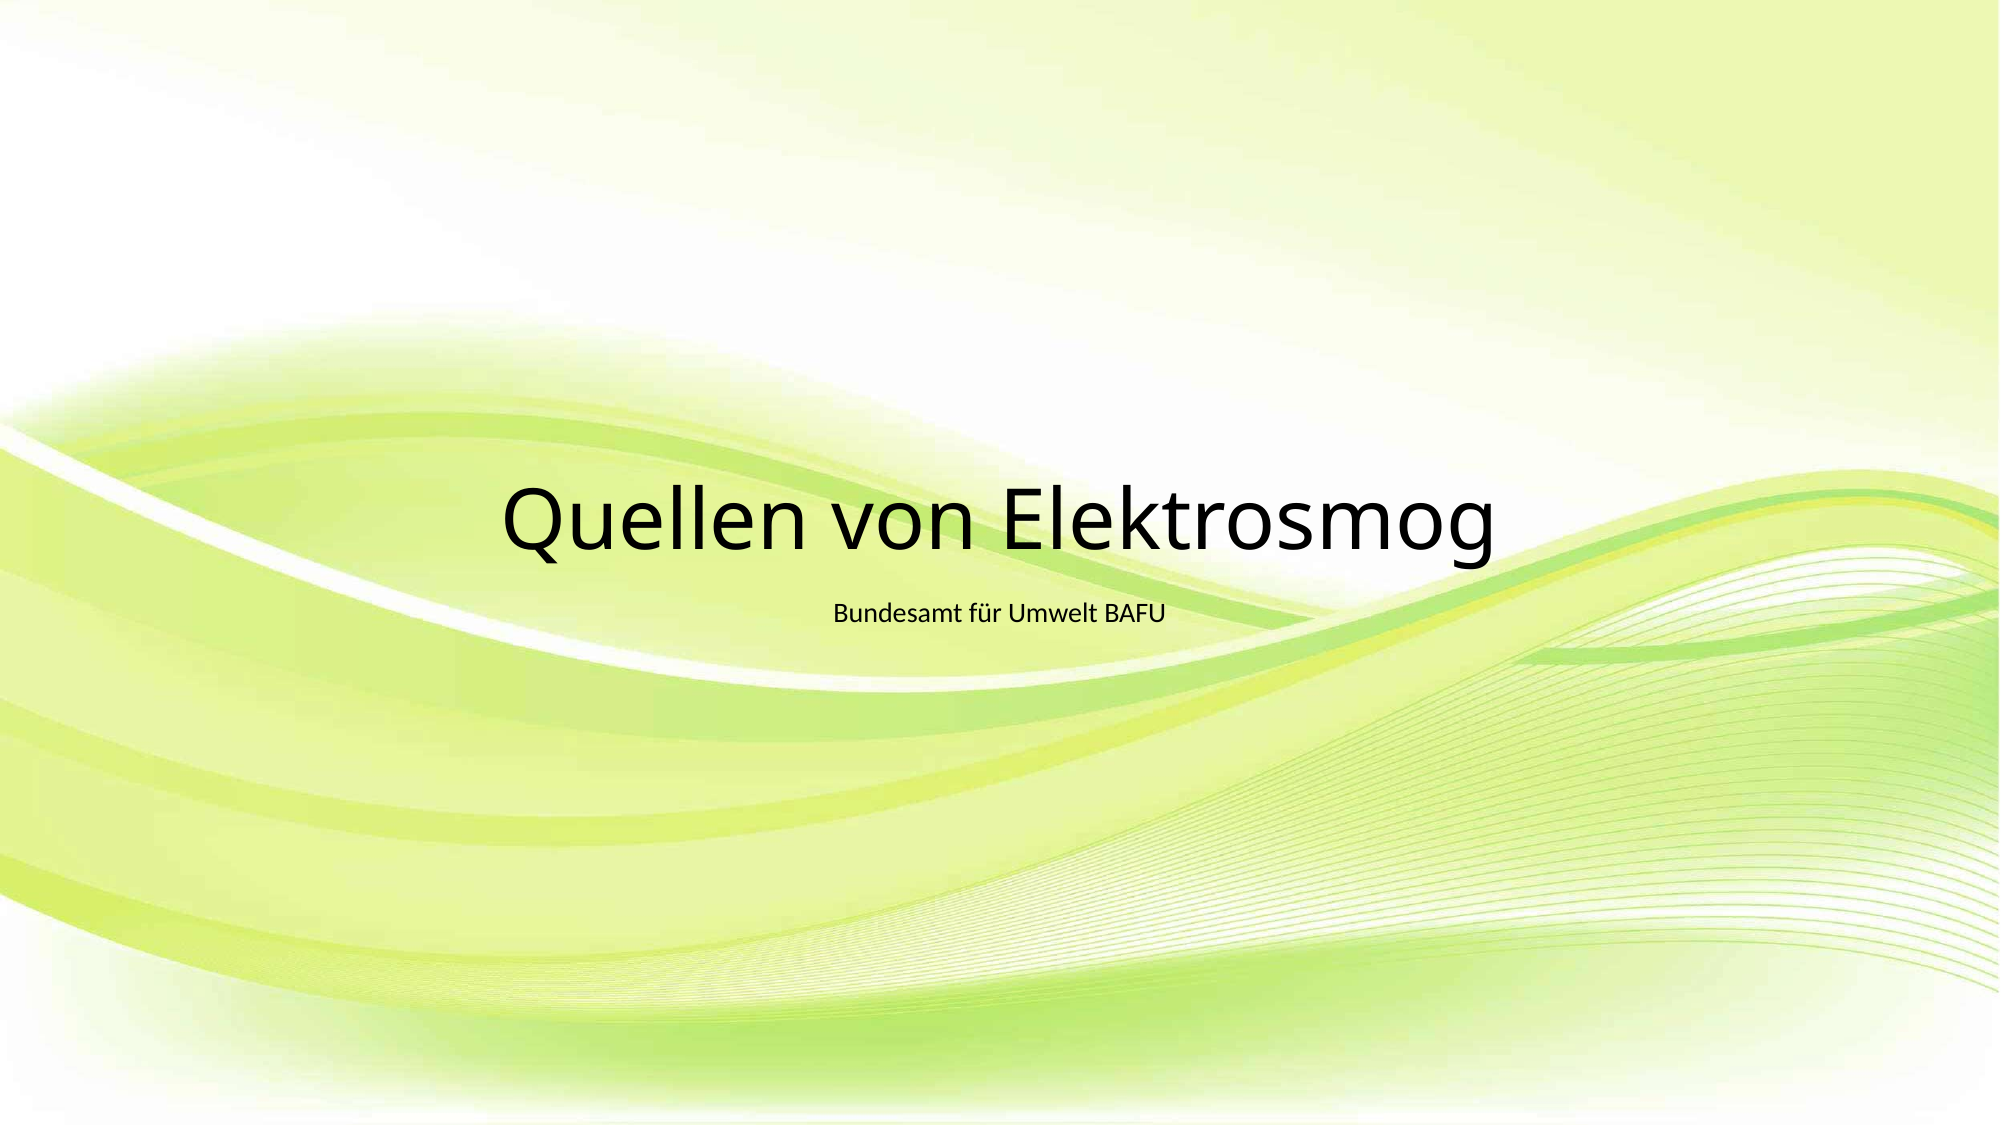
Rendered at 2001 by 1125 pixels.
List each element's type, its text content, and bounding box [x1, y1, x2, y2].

subtitle Bundesamt für Umwelt BAFU [249, 590, 1750, 863]
title Quellen von Elektrosmog [249, 184, 1750, 576]
picture [0, 0, 2001, 1125]
